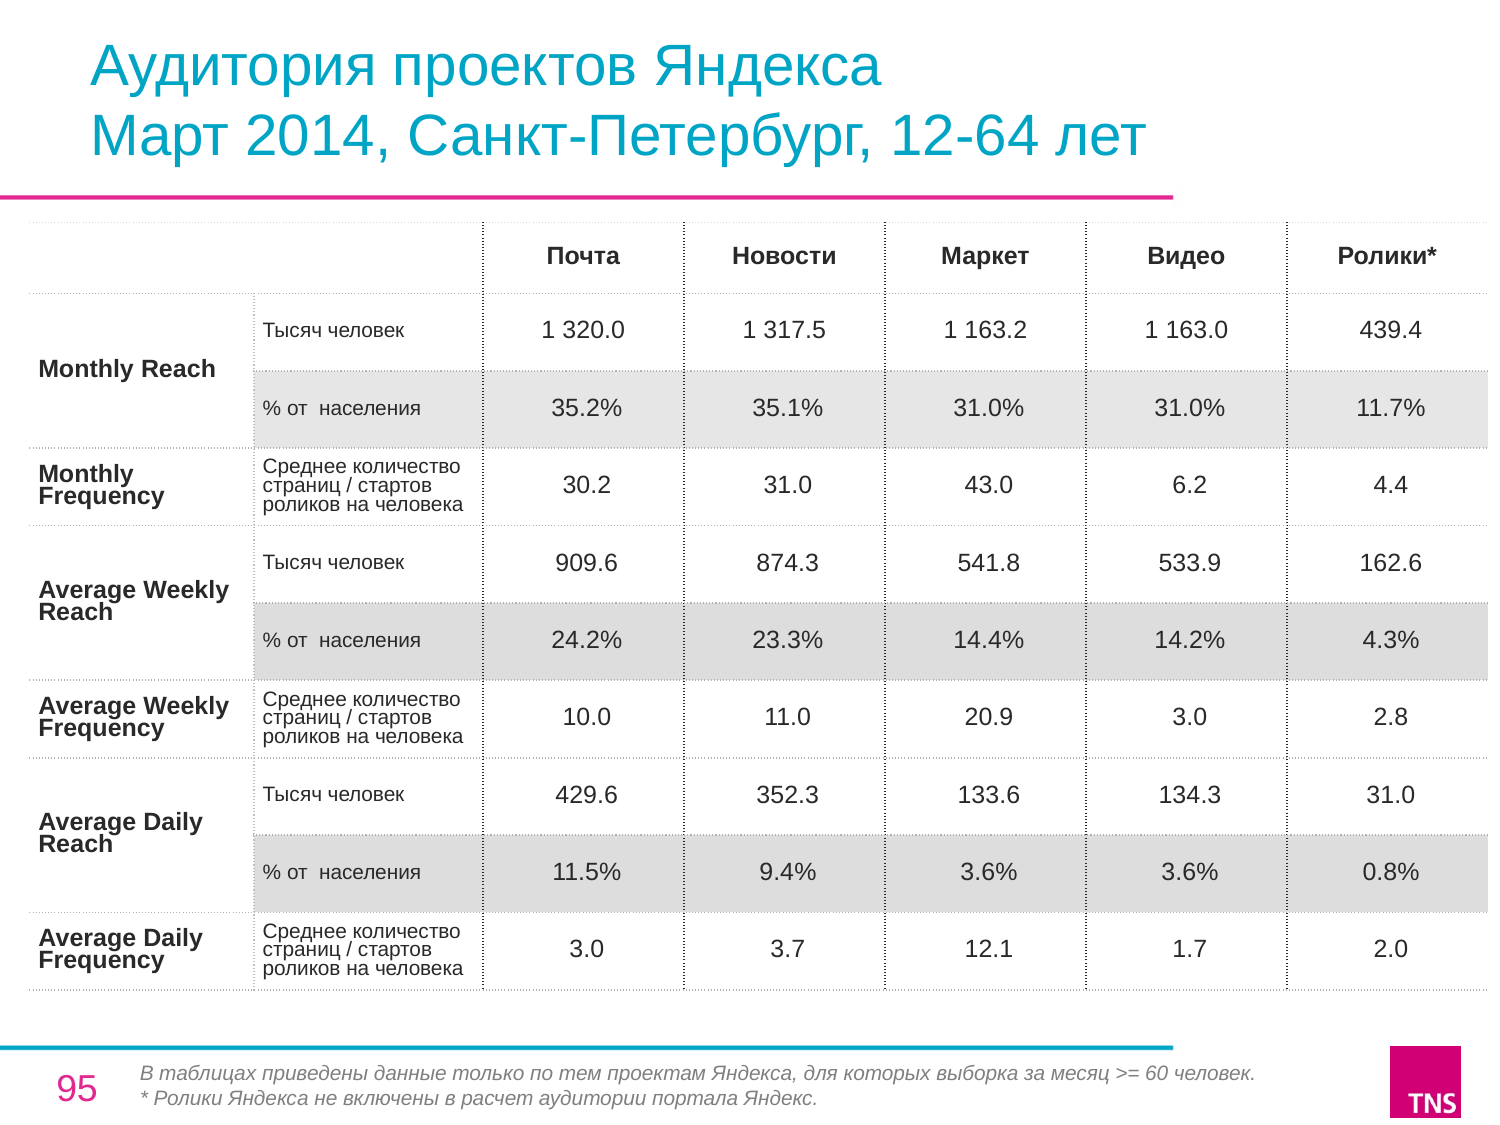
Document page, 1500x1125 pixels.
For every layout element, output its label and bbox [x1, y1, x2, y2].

slide_number [40, 1055, 392, 1125]
table_header [29, 223, 1488, 294]
text_box [124, 1052, 1463, 1117]
picture [0, 0, 1500, 1125]
table_cell [29, 294, 1488, 990]
title [74, 8, 1476, 187]
